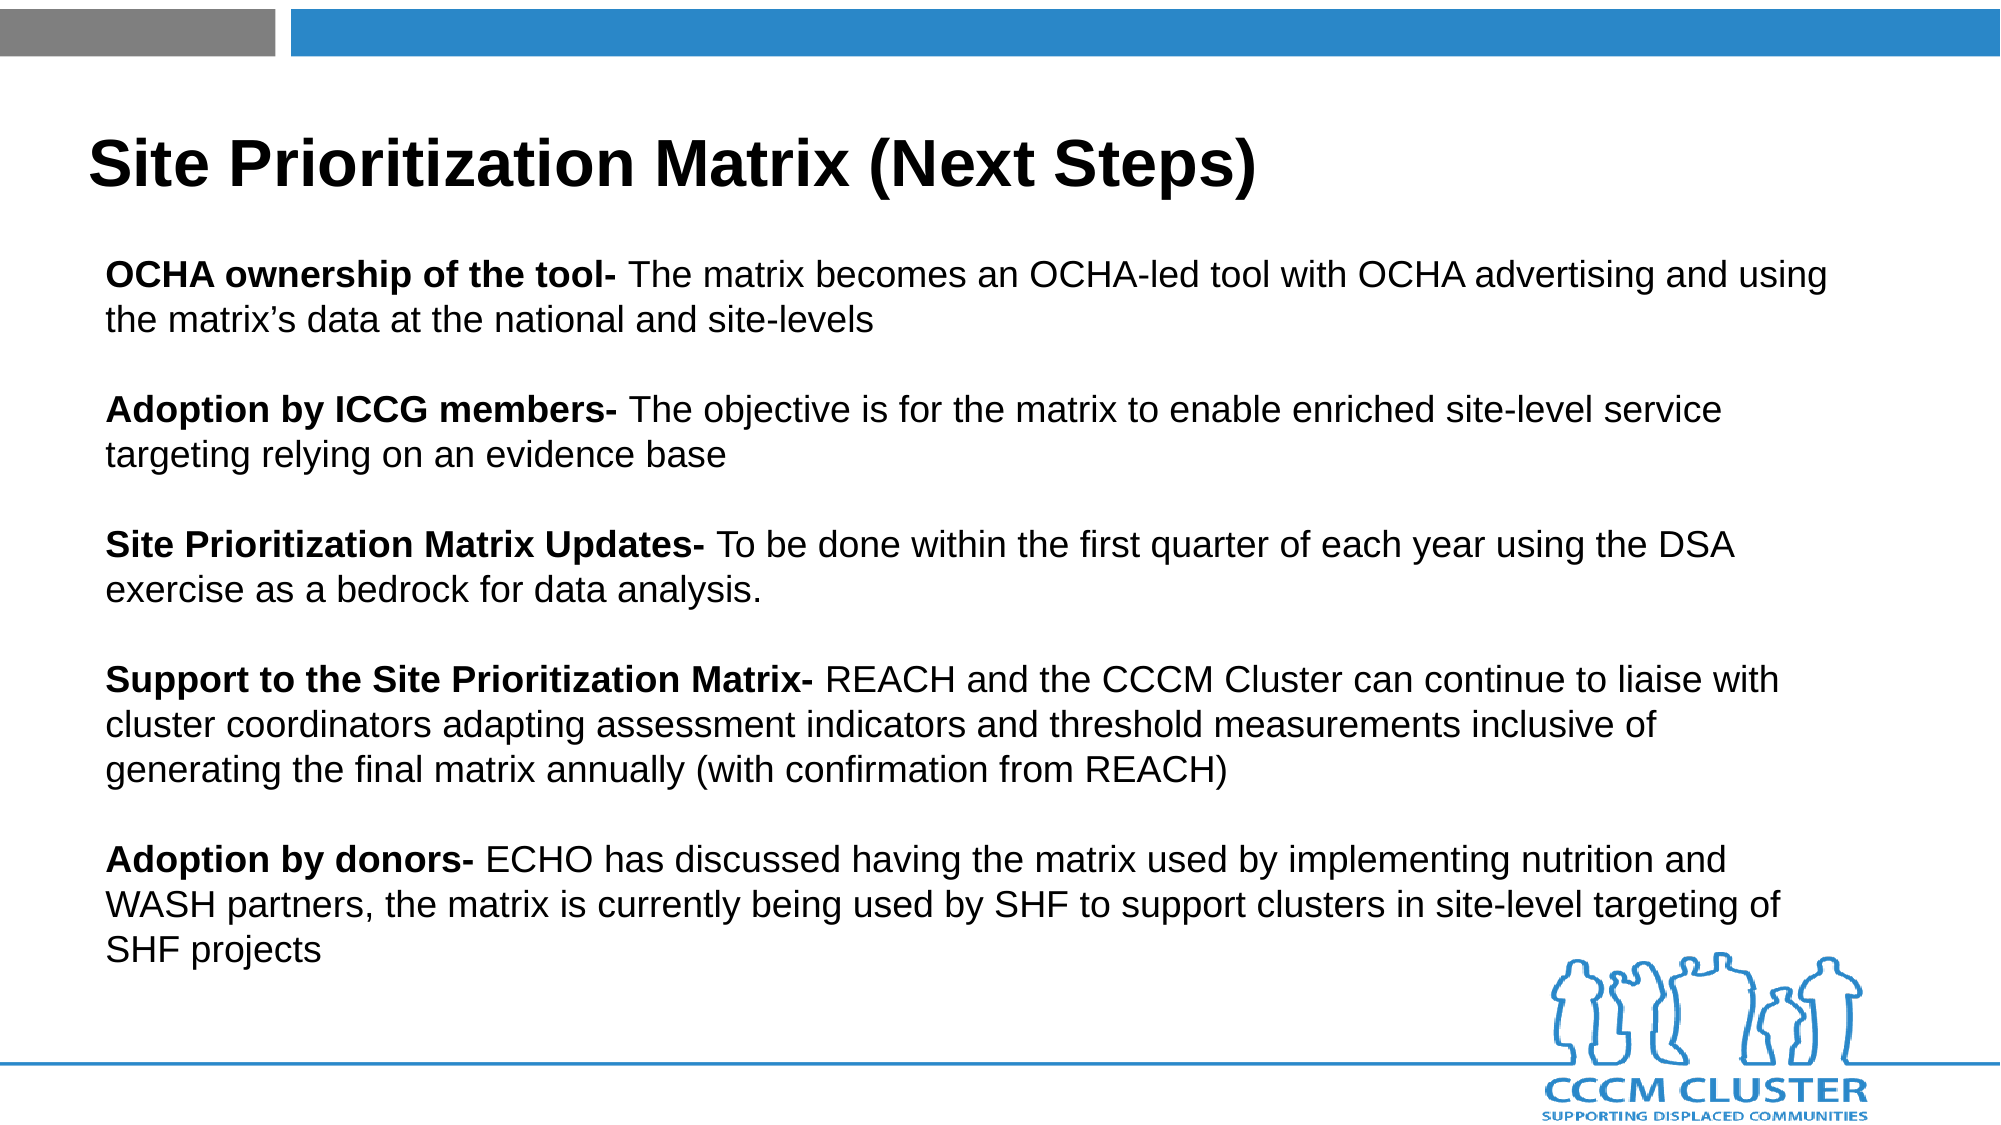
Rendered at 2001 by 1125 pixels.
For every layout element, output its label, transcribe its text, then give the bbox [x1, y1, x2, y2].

text_box OCHA ownership of the tool- The matrix becomes an OCHA-led tool with OCHA advertising and using the matrix’s data at the national and site-levels Adoption by ICCG members- The objective is for the matrix to enable enriched site-level service targeting relying on an evidence base Site Prioritization Matrix Updates- To be done within the first quarter of each year using the DSA exercise as a bedrock for data analysis. Support to the Site Prioritization Matrix- REACH and the CCCM Cluster can continue to liaise with cluster coordinators adapting assessment indicators and threshold measurements inclusive of generating the final matrix annually (with confirmation from REACH) Adoption by donors- ECHO has discussed having the matrix used by implementing nutrition and WASH partners, the matrix is currently being used by SHF to support clusters in site-level targeting of SHF projects [90, 242, 1850, 978]
picture [0, 952, 2000, 1124]
title Site Prioritization Matrix (Next Steps) [68, 97, 1932, 223]
